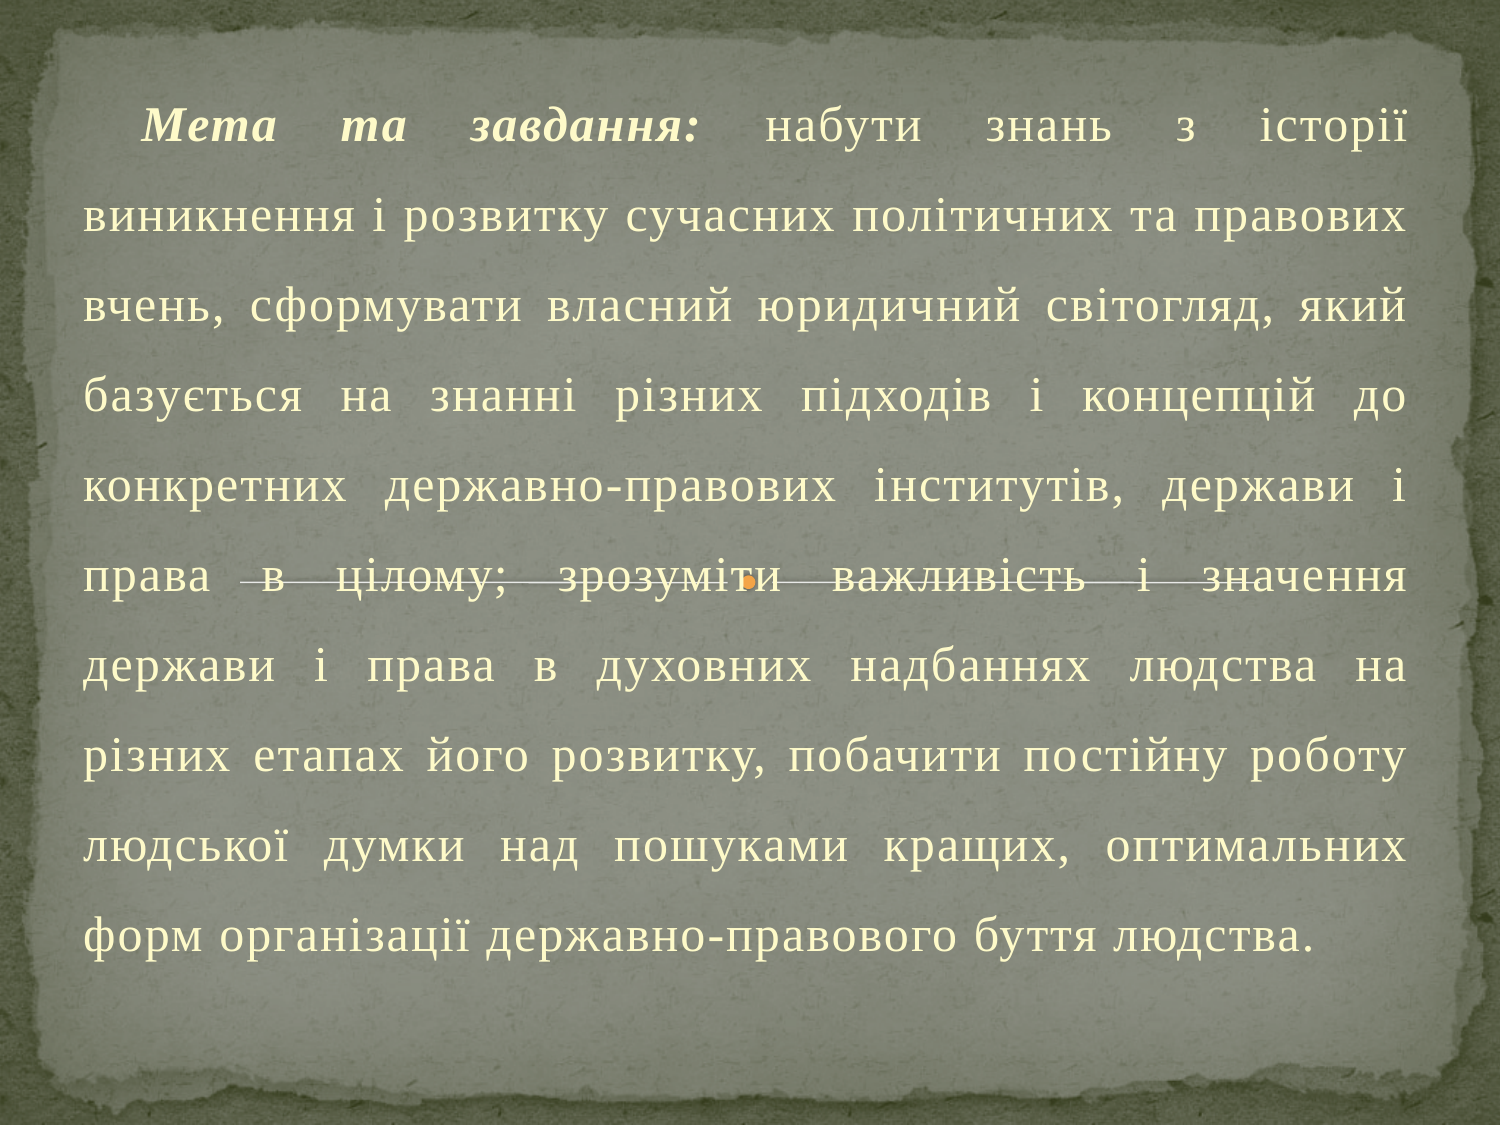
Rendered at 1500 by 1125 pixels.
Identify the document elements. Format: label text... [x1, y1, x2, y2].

subtitle Мета та завдання: набути знань з історії виникнення і розвитку сучасних політичних та правових вчень, сформувати власний юридичний світогляд, який базується на знанні різних підходів і концепцій до конкретних державно-правових інститутів, держави і права в цілому; зрозуміти важливість і значення держави і права в духовних надбаннях людства на різних етапах його розвитку, побачити постійну роботу людської думки над пошуками кращих, оптимальних форм організації державно-правового буття людства. [41, 54, 1436, 1094]
